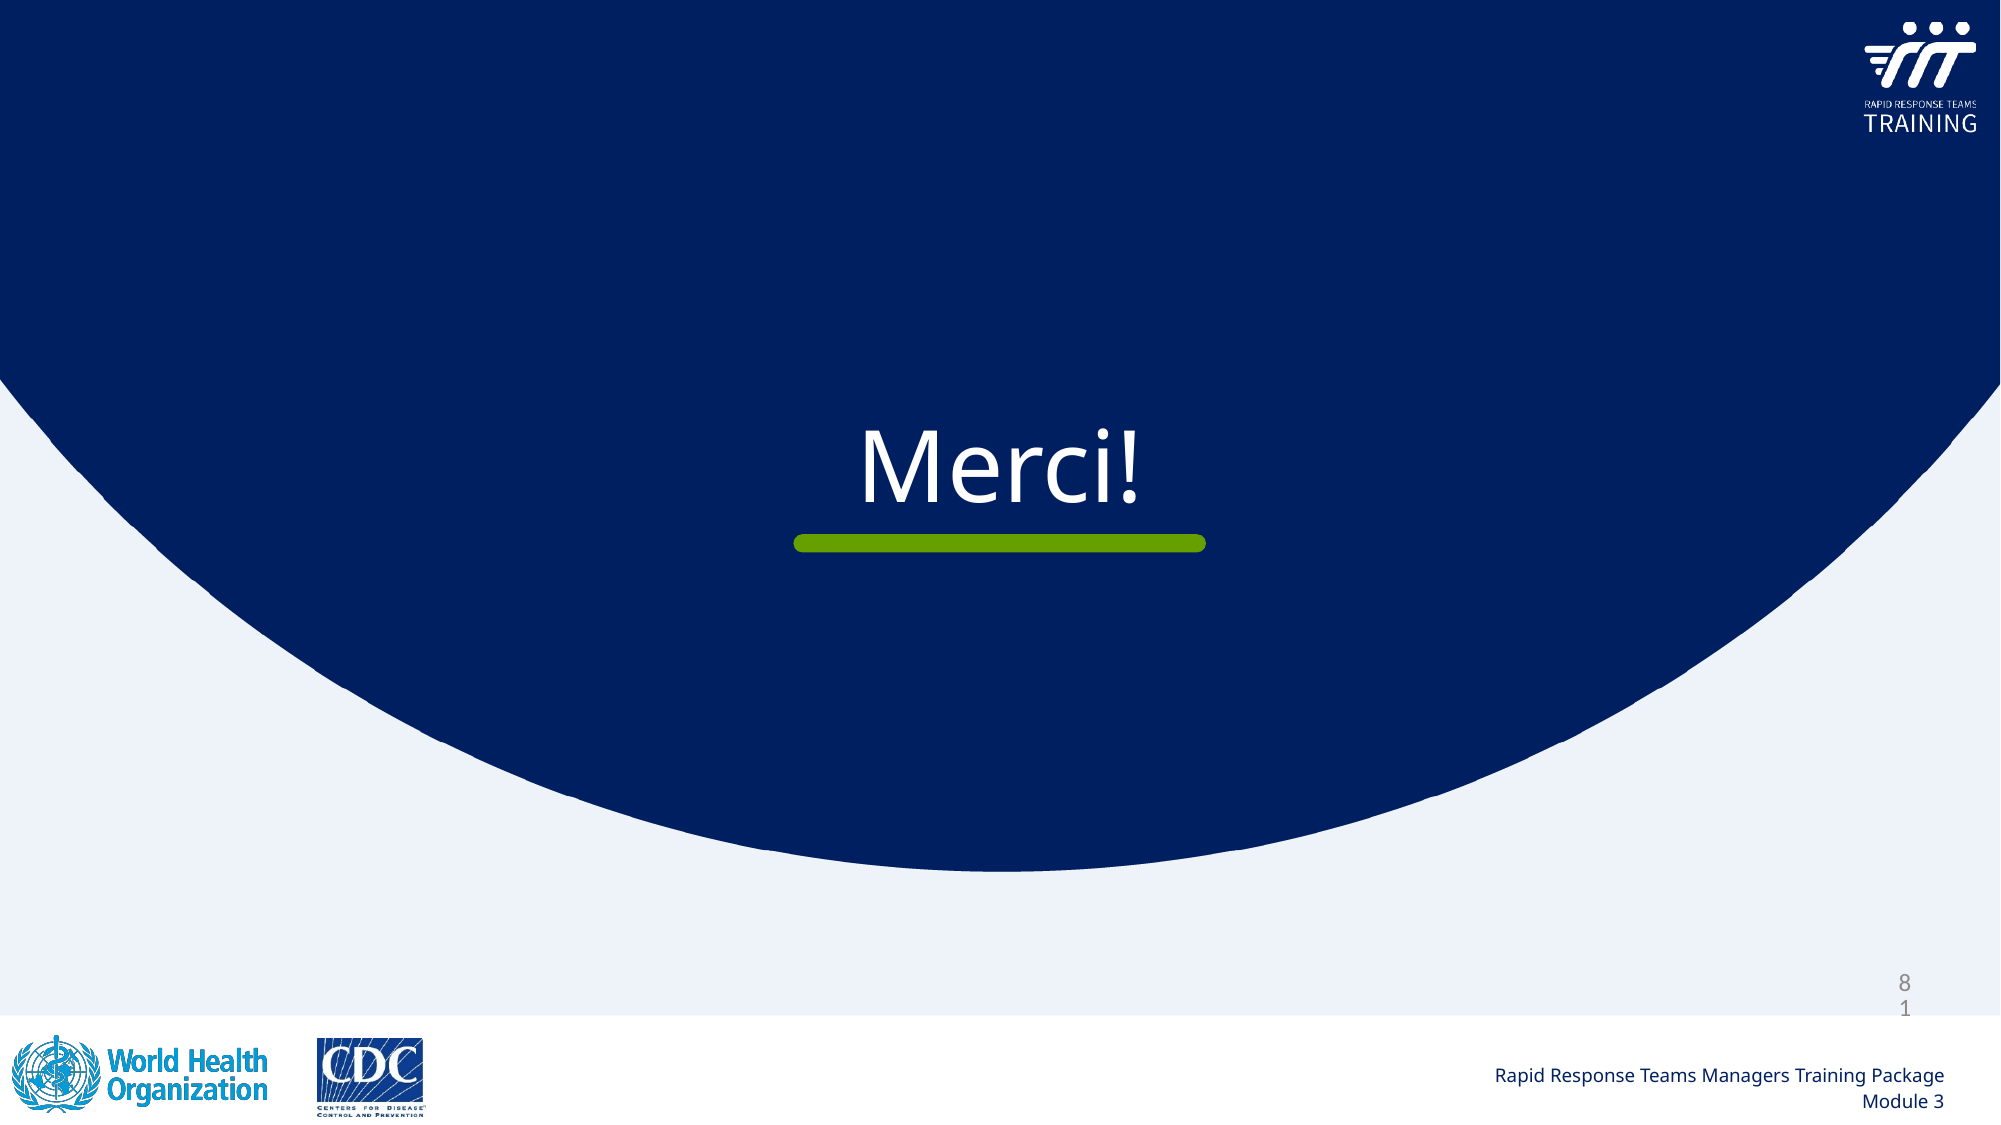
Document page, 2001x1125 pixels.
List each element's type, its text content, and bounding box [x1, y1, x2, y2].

picture [46, 1056, 54, 1062]
picture [40, 1062, 47, 1070]
picture [12, 1083, 48, 1113]
picture [317, 1038, 426, 1117]
list Merci! [68, 316, 1932, 625]
picture [12, 1035, 54, 1068]
slide_number 81 [1883, 954, 1930, 1008]
picture [59, 1035, 267, 1113]
picture [36, 1088, 78, 1105]
picture [50, 1108, 62, 1113]
picture [0, 0, 2001, 904]
picture [34, 1054, 43, 1078]
picture [30, 1083, 37, 1091]
picture [22, 1062, 26, 1077]
picture [71, 1053, 90, 1091]
picture [24, 1054, 36, 1087]
